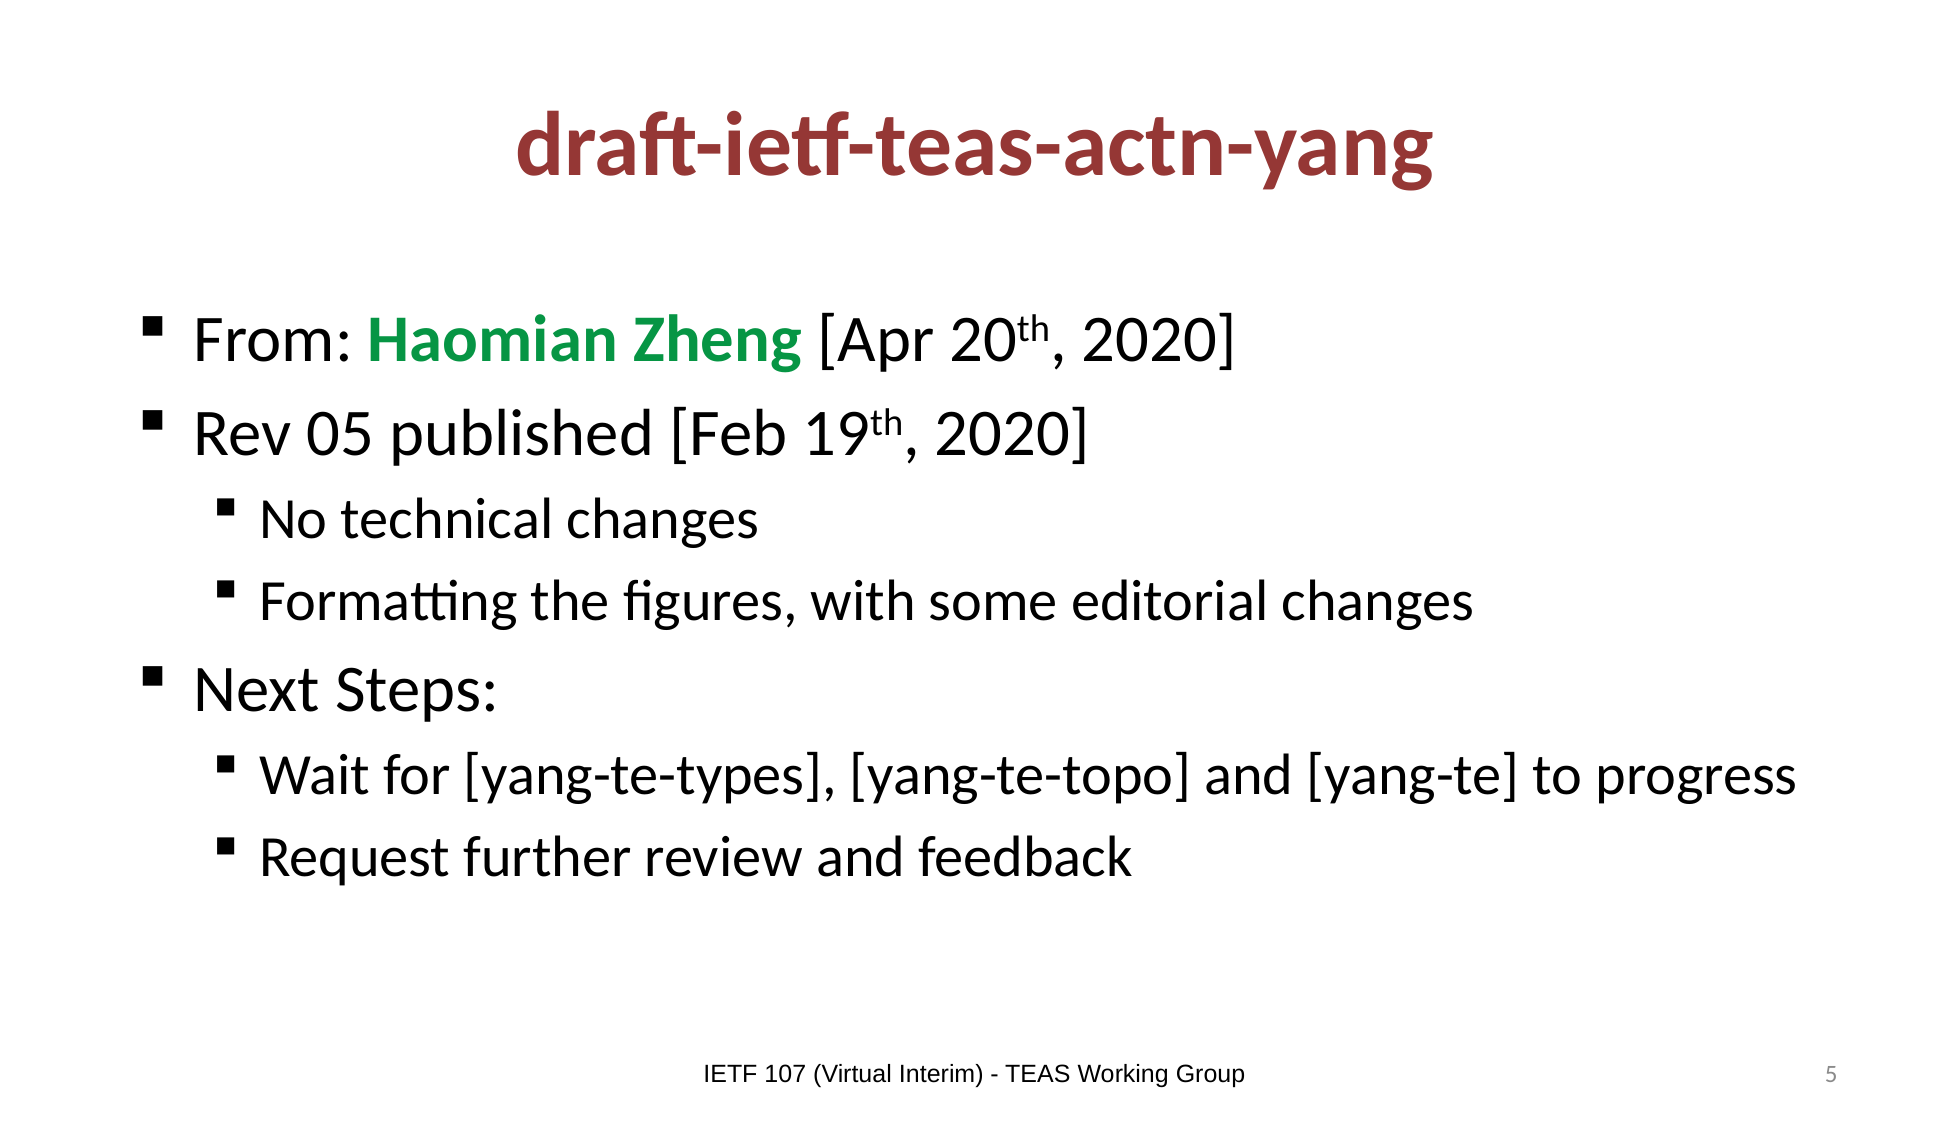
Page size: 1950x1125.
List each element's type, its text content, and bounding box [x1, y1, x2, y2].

footer IETF 107 (Virtual Interim) - TEAS Working Group [666, 1042, 1284, 1103]
slide_number 5 [1397, 1042, 1853, 1103]
text_box From: Haomian Zheng [Apr 20th, 2020] Rev 05 published [Feb 19th, 2020] No technical changes Formatting the figures, with some editorial changes Next Steps: Wait for [yang-te-types], [yang-te-topo] and [yang-te] to progress Request further review and feedback [122, 287, 1878, 1030]
title draft-ietf-teas-actn-yang [97, 45, 1853, 233]
list [97, 262, 1853, 1005]
